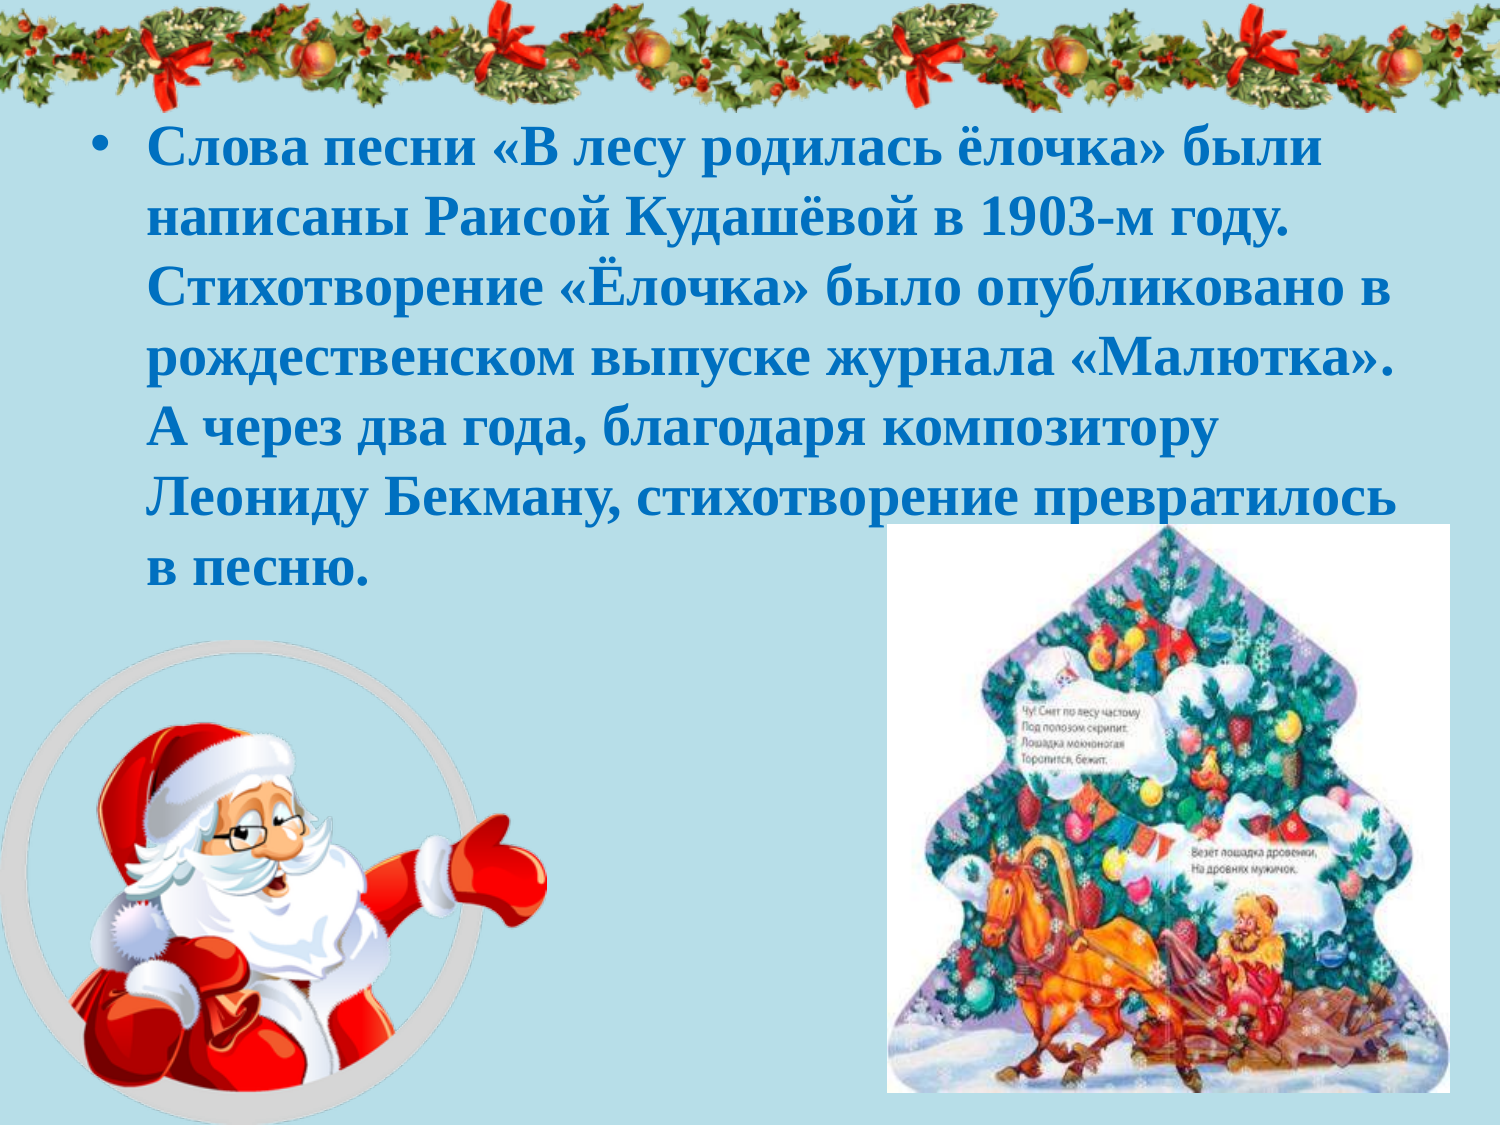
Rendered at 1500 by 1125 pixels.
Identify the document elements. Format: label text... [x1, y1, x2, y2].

picture [0, 640, 547, 1125]
picture [887, 524, 1451, 1093]
picture [0, 0, 1500, 113]
list Слова песни «В лесу родилась ёлочка» были написаны Раисой Кудашёвой в 1903-м году. Стихотворение «Ёлочка» было опубликовано в рождественском выпуске журнала «Малютка». А через два года, благодаря композитору Леониду Бекману, стихотворение превратилось в песню. [74, 99, 1426, 843]
